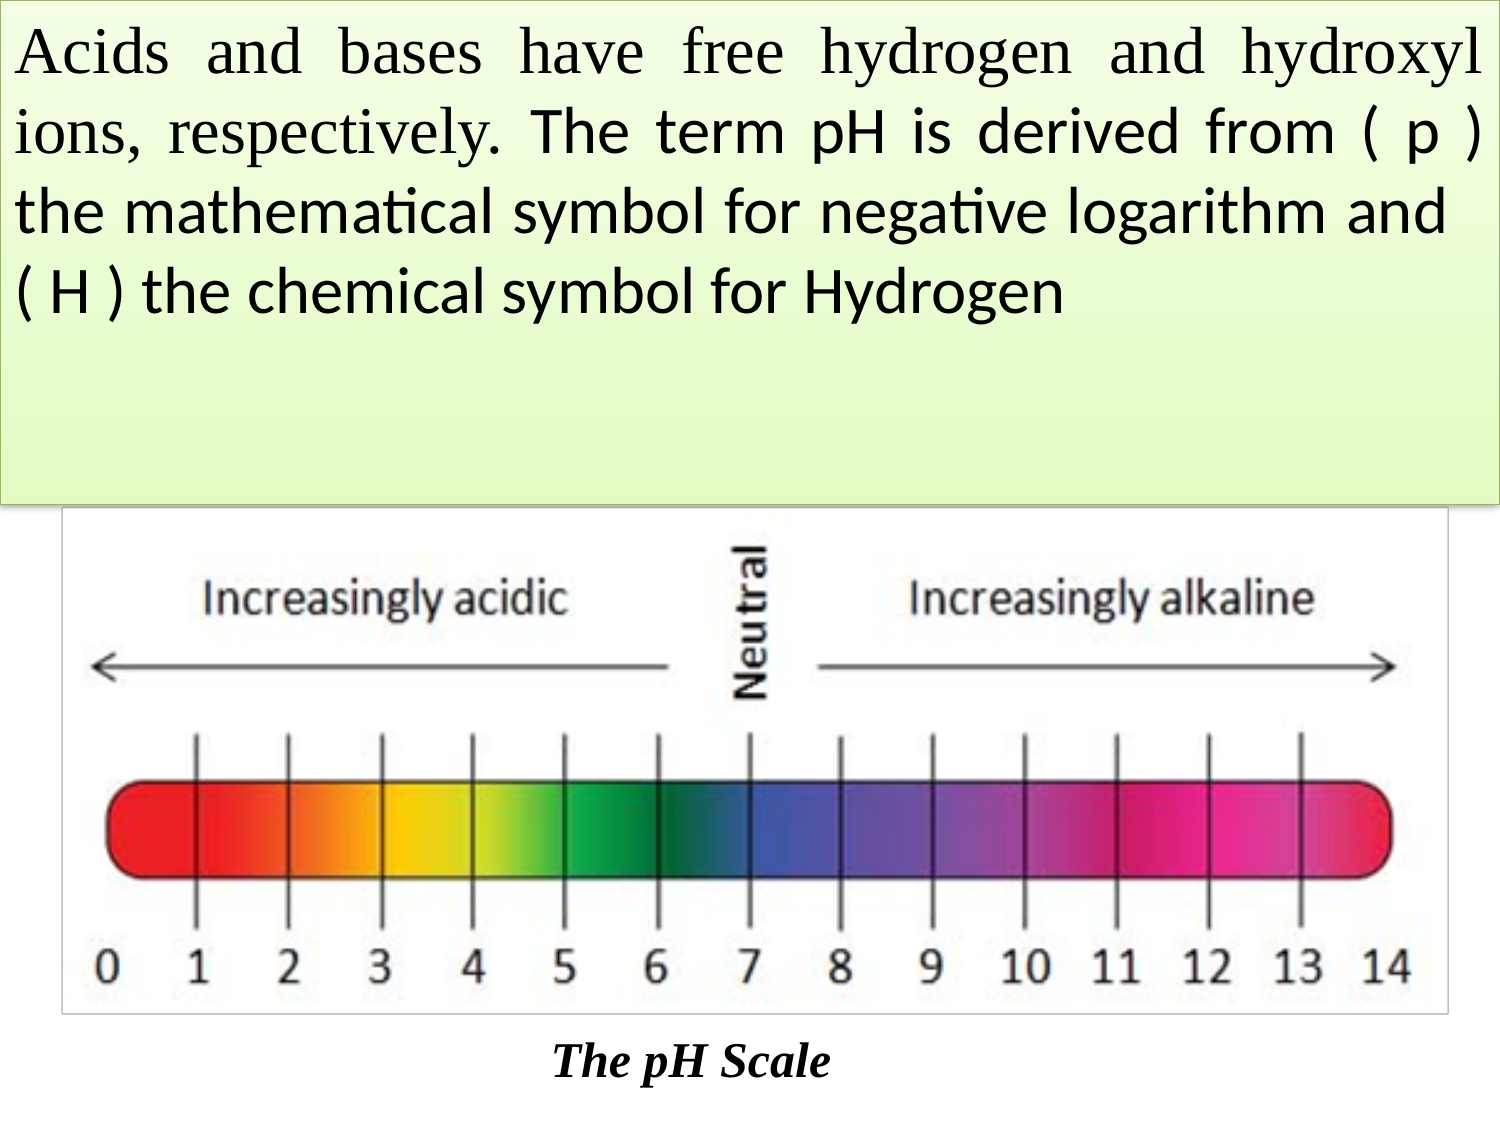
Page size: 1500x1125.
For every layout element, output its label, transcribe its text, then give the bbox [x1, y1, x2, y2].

text_box The pH Scale [128, 1027, 1266, 1095]
text_box Acids and bases have free hydrogen and hydroxyl ions, respectively. The term pH is derived from ( p ) the mathematical symbol for negative logarithm and ( H ) the chemical symbol for Hydrogen [0, 0, 1500, 505]
picture [58, 503, 1454, 1020]
